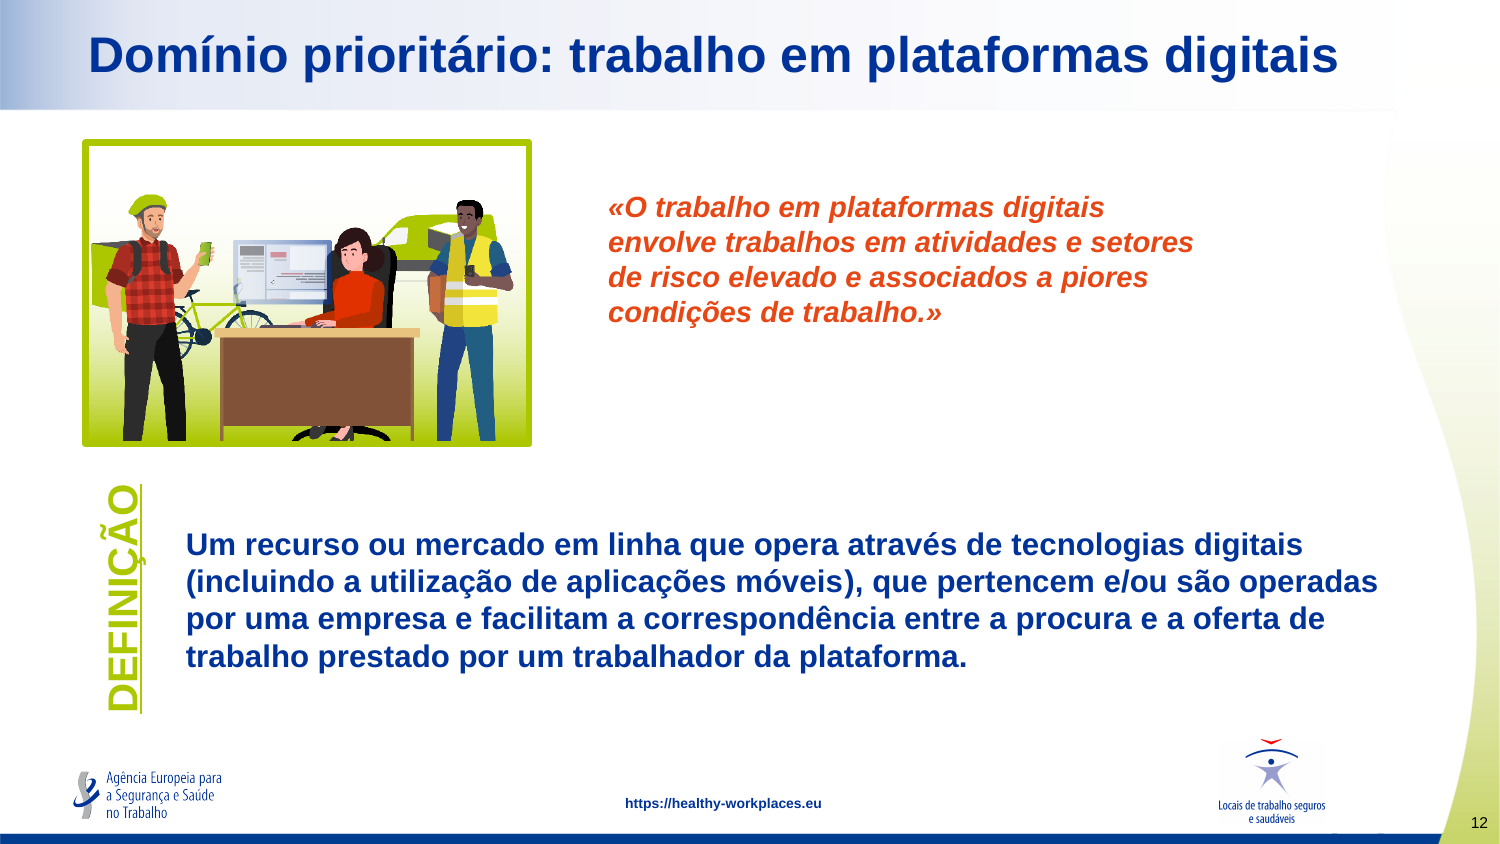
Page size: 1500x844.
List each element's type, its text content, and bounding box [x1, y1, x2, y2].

picture [0, 0, 1500, 844]
text_box «O trabalho em plataformas digitais envolve trabalhos em atividades e setores de risco elevado e associados a piores condições de trabalho.» [593, 145, 1235, 336]
text_box DEFINIÇÃO [88, 450, 154, 729]
title Domínio prioritário: trabalho em plataformas digitais [73, 0, 1460, 131]
text_box Um recurso ou mercado em linha que opera através de tecnologias digitais (incluindo a utilização de aplicações móveis), que pertencem e/ou são operadas por uma empresa e facilitam a correspondência entre a procura e a oferta de trabalho prestado por um trabalhador da plataforma. [171, 516, 1412, 681]
